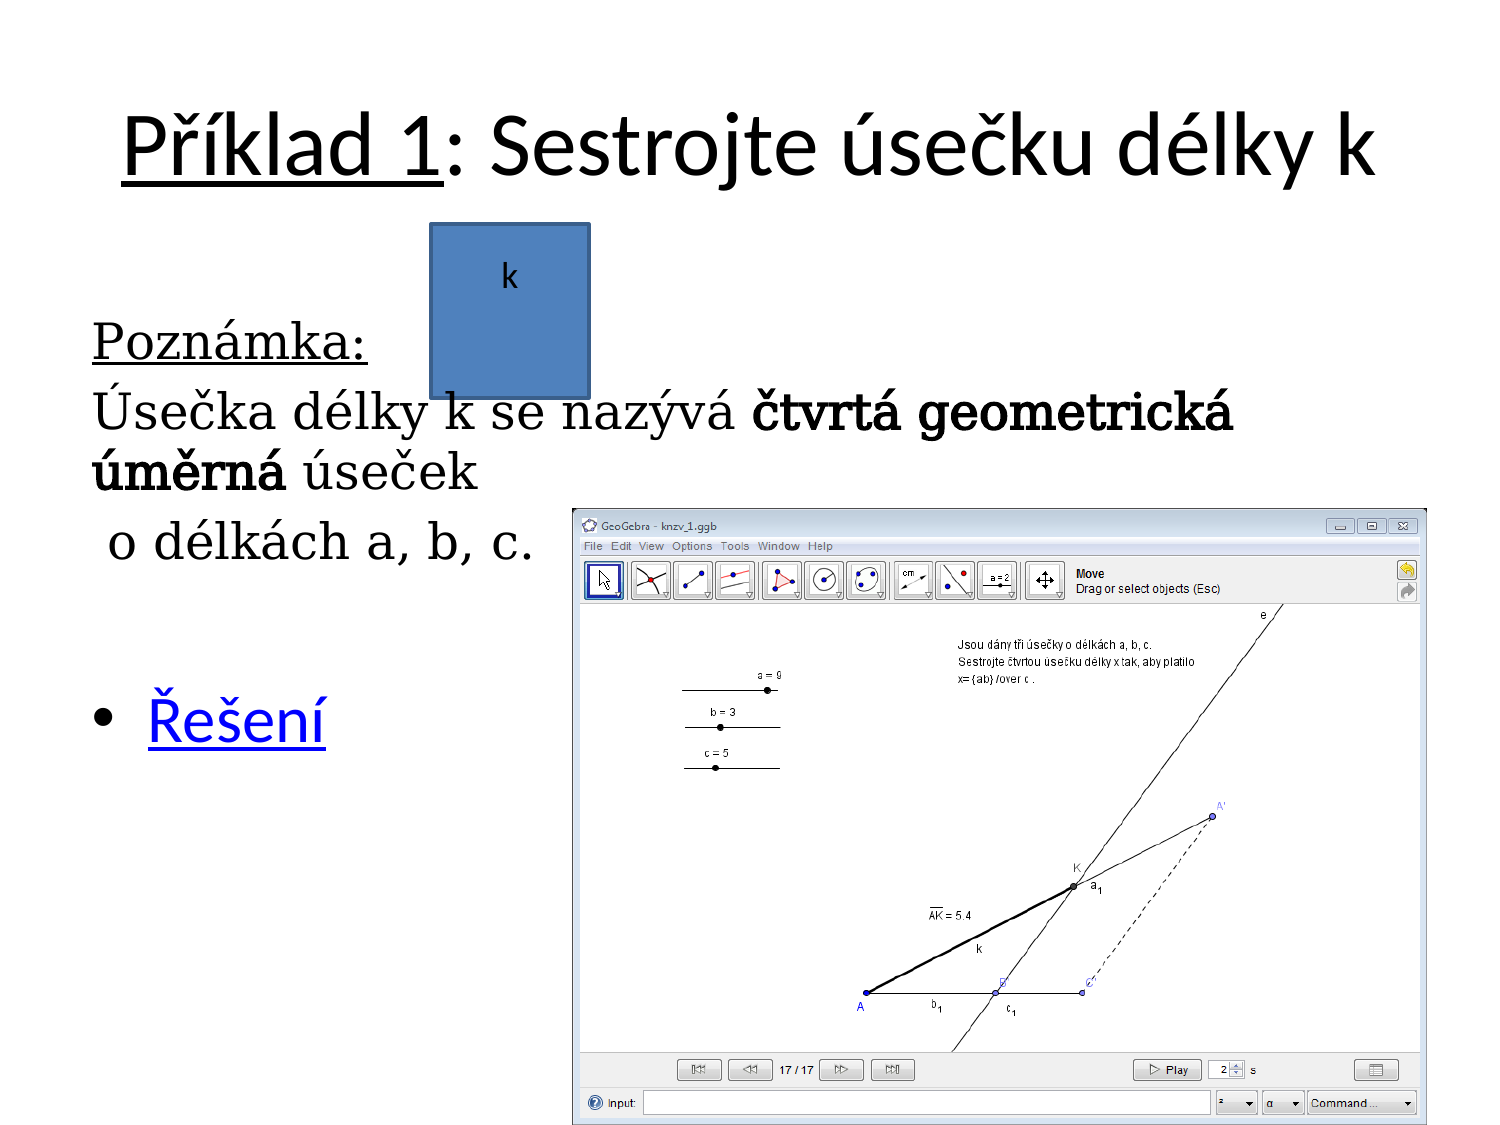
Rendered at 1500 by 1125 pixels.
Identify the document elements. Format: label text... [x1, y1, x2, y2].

text_box [429, 233, 591, 400]
picture [572, 507, 1427, 1125]
title Příklad 1: Sestrojte úsečku délky k [75, 45, 1425, 233]
